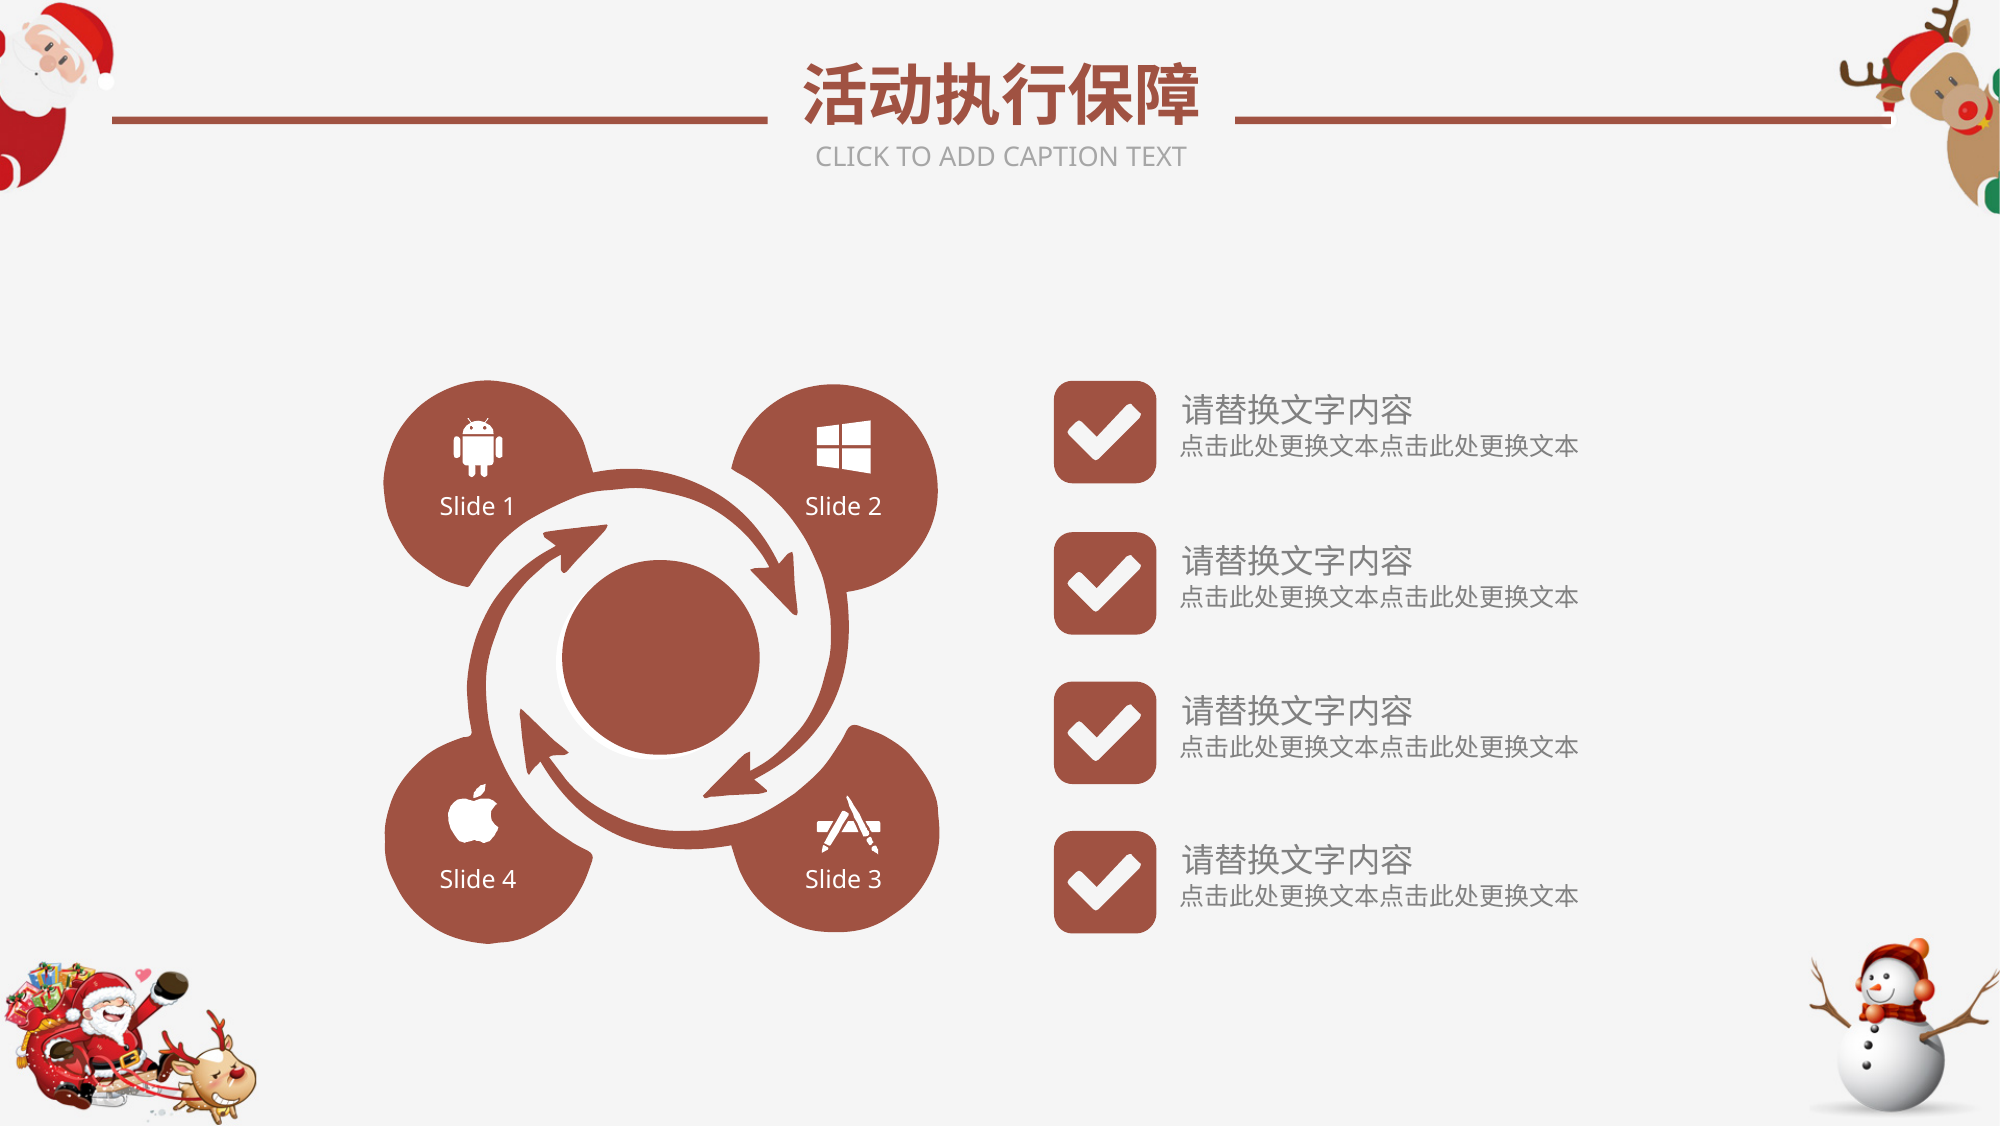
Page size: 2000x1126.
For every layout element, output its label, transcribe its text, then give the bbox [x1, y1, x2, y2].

text_box [384, 524, 608, 944]
text_box [846, 795, 881, 855]
text_box [462, 436, 494, 478]
text_box [383, 380, 798, 616]
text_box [112, 52, 1891, 173]
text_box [1053, 380, 1654, 934]
text_box [448, 798, 499, 843]
text_box [702, 384, 938, 799]
text_box [816, 424, 839, 446]
text_box [473, 783, 486, 799]
text_box [816, 810, 849, 853]
text_box [842, 420, 871, 446]
text_box Slide 4 [424, 855, 532, 901]
text_box [453, 436, 461, 459]
picture [0, 0, 2000, 1126]
text_box [816, 448, 839, 469]
text_box Slide 1 [424, 483, 532, 528]
text_box Slide 2 [790, 483, 898, 528]
text_box [519, 708, 940, 933]
text_box Slide 3 [790, 855, 898, 901]
text_box [562, 560, 760, 755]
text_box [462, 418, 494, 435]
text_box [841, 821, 859, 833]
text_box [842, 448, 871, 474]
text_box [556, 588, 712, 760]
text_box [495, 436, 503, 459]
